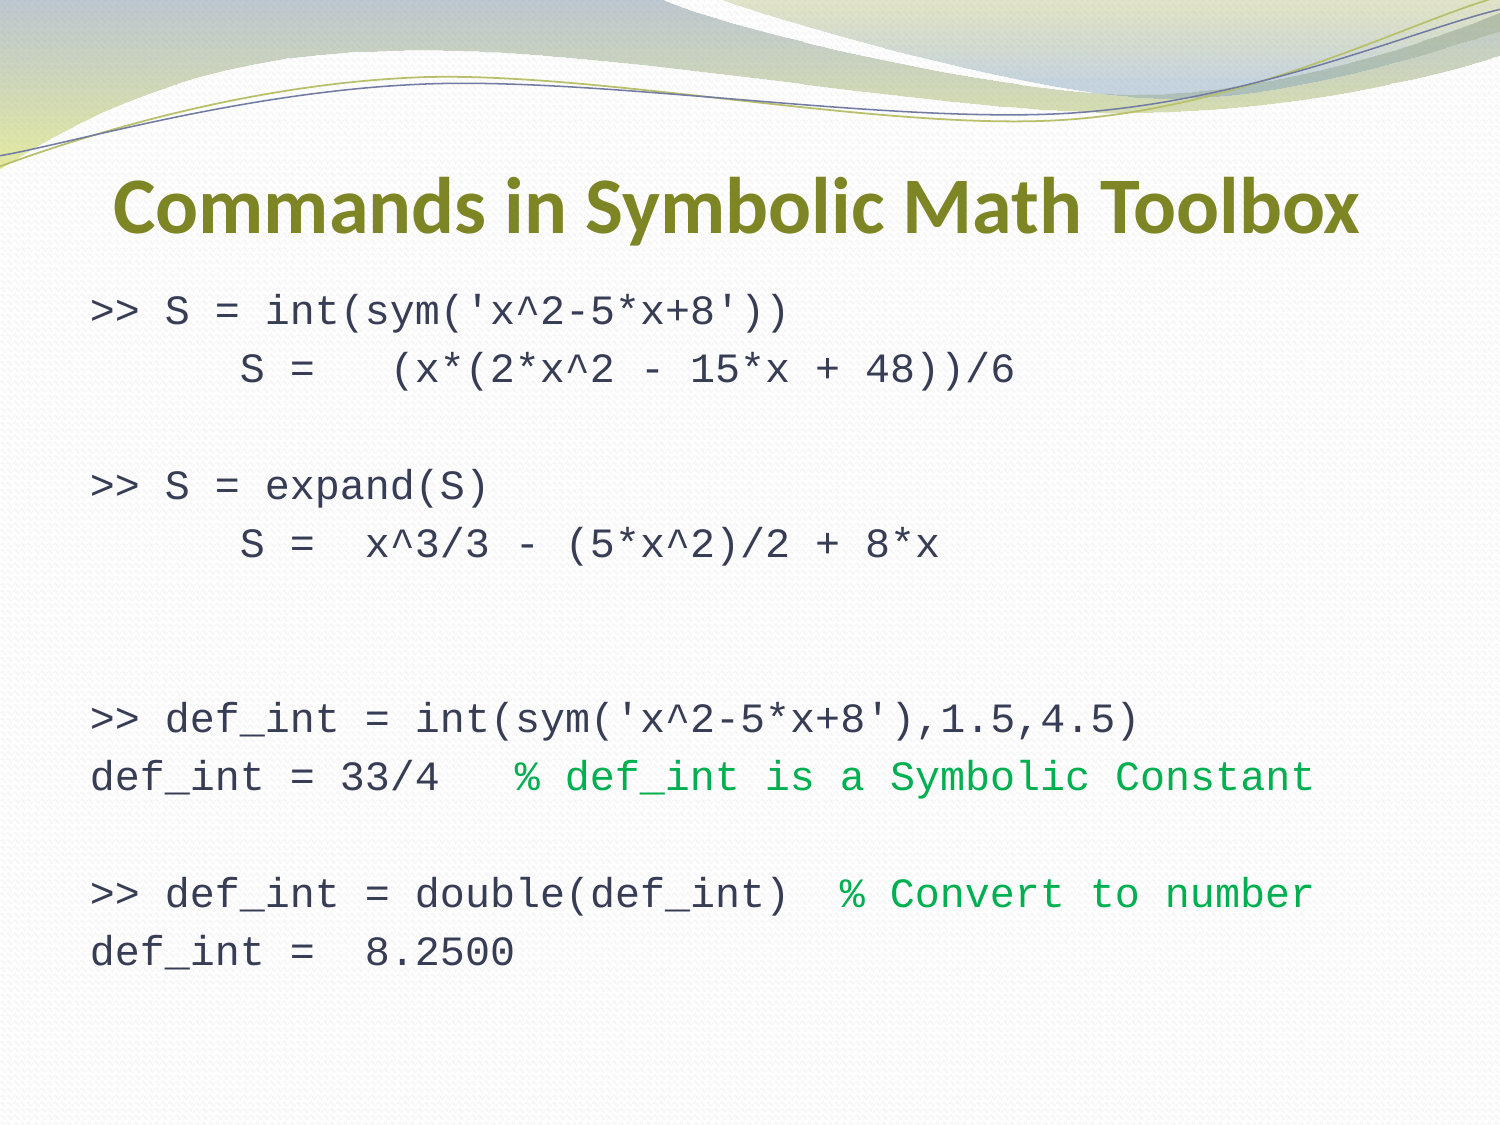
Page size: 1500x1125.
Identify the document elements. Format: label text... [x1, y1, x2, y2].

list >> S = int(sym('x^2-5*x+8')) S = (x*(2*x^2 - 15*x + 48))/6 >> S = expand(S) S = x^3/3 - (5*x^2)/2 + 8*x >> def_int = int(sym('x^2-5*x+8'),1.5,4.5) def_int = 33/4 % def_int is a Symbolic Constant >> def_int = double(def_int) % Convert to number def_int = 8.2500 [75, 275, 1425, 1100]
title Commands in Symbolic Math Toolbox [62, 62, 1413, 250]
